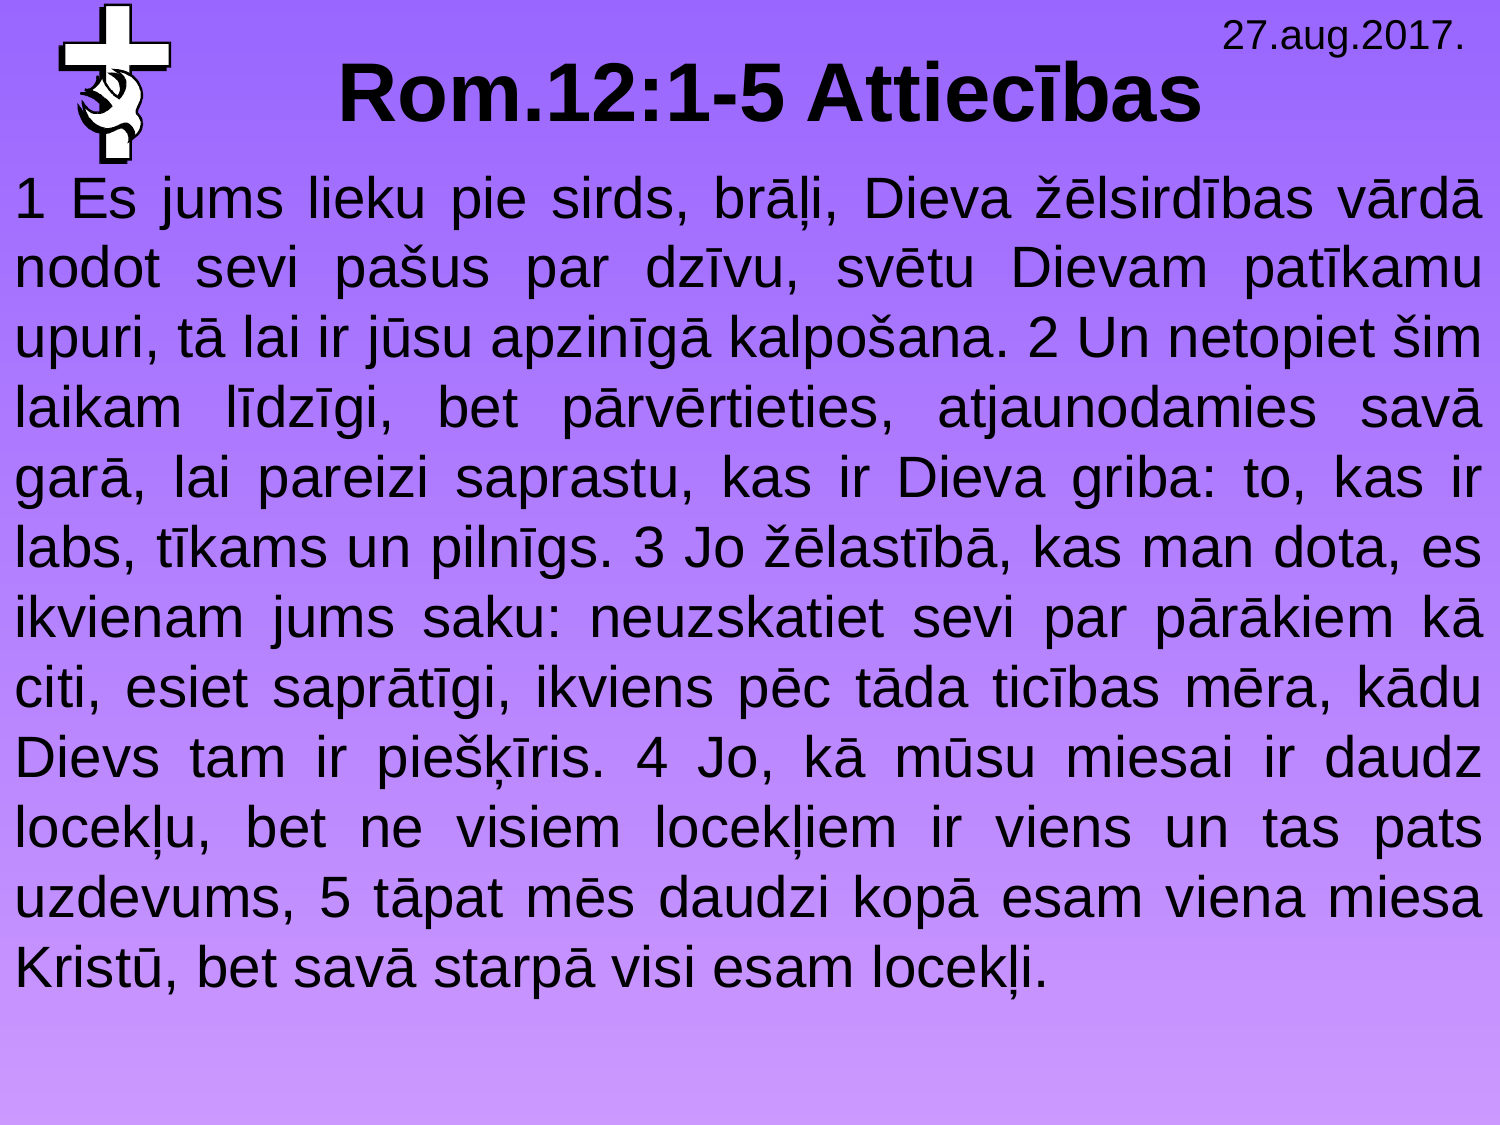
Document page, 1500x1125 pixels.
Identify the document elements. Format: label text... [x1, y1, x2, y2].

text_box 1 Es jums lieku pie sirds, brāļi, Dieva žēlsirdības vārdā nodot sevi pašus par dzīvu, svētu Dievam patīkamu upuri, tā lai ir jūsu apzinīgā kalpošana. 2 Un netopiet šim laikam līdzīgi, bet pārvērtieties, atjaunodamies savā garā, lai pareizi saprastu, kas ir Dieva griba: to, kas ir labs, tīkams un pilnīgs. 3 Jo žēlastībā, kas man dota, es ikvienam jums saku: neuzskatiet sevi par pārākiem kā citi, esiet saprātīgi, ikviens pēc tāda ticības mēra, kādu Dievs tam ir piešķīris. 4 Jo, kā mūsu miesai ir daudz locekļu, bet ne visiem locekļiem ir viens un tas pats uzdevums, 5 tāpat mēs daudzi kopā esam viena miesa Kristū, bet savā starpā visi esam locekļi. [0, 152, 1500, 1007]
text_box 27.aug.2017. [1207, 0, 1500, 65]
title Rom.12:1-5 Attiecības [100, 0, 1442, 152]
picture [58, 3, 172, 165]
